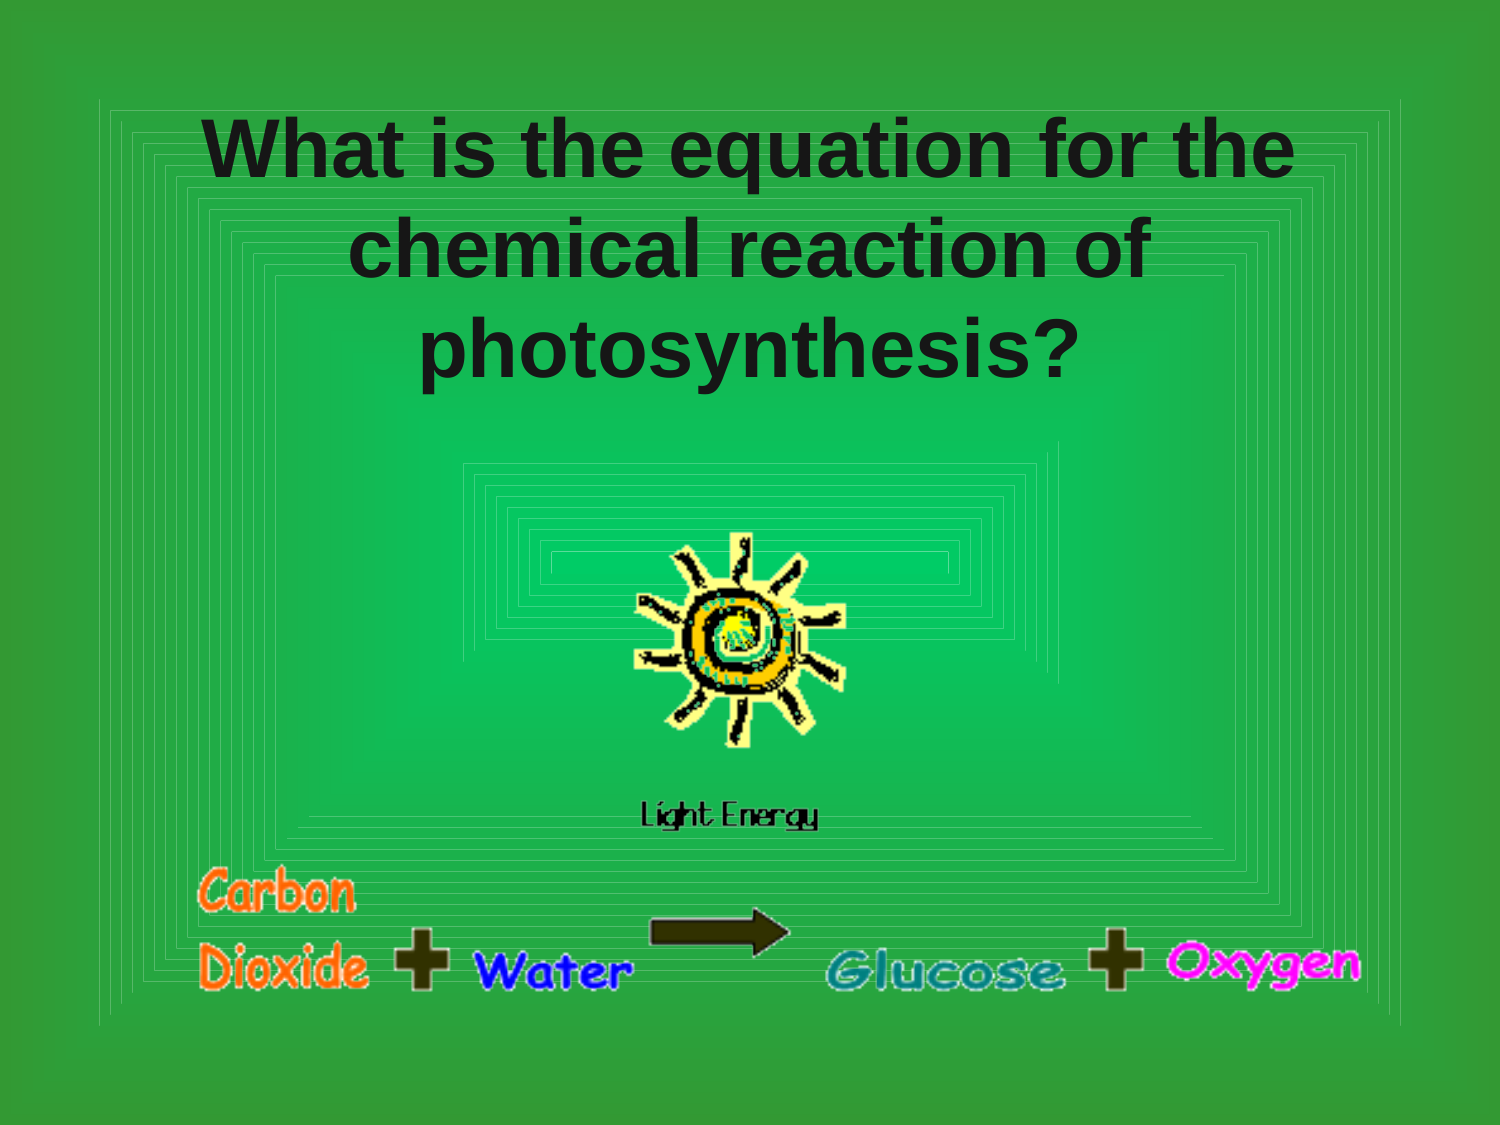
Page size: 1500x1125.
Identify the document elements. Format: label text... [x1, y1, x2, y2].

title What is the equation for the chemical reaction of photosynthesis? [74, 149, 1426, 338]
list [87, 447, 1451, 1051]
